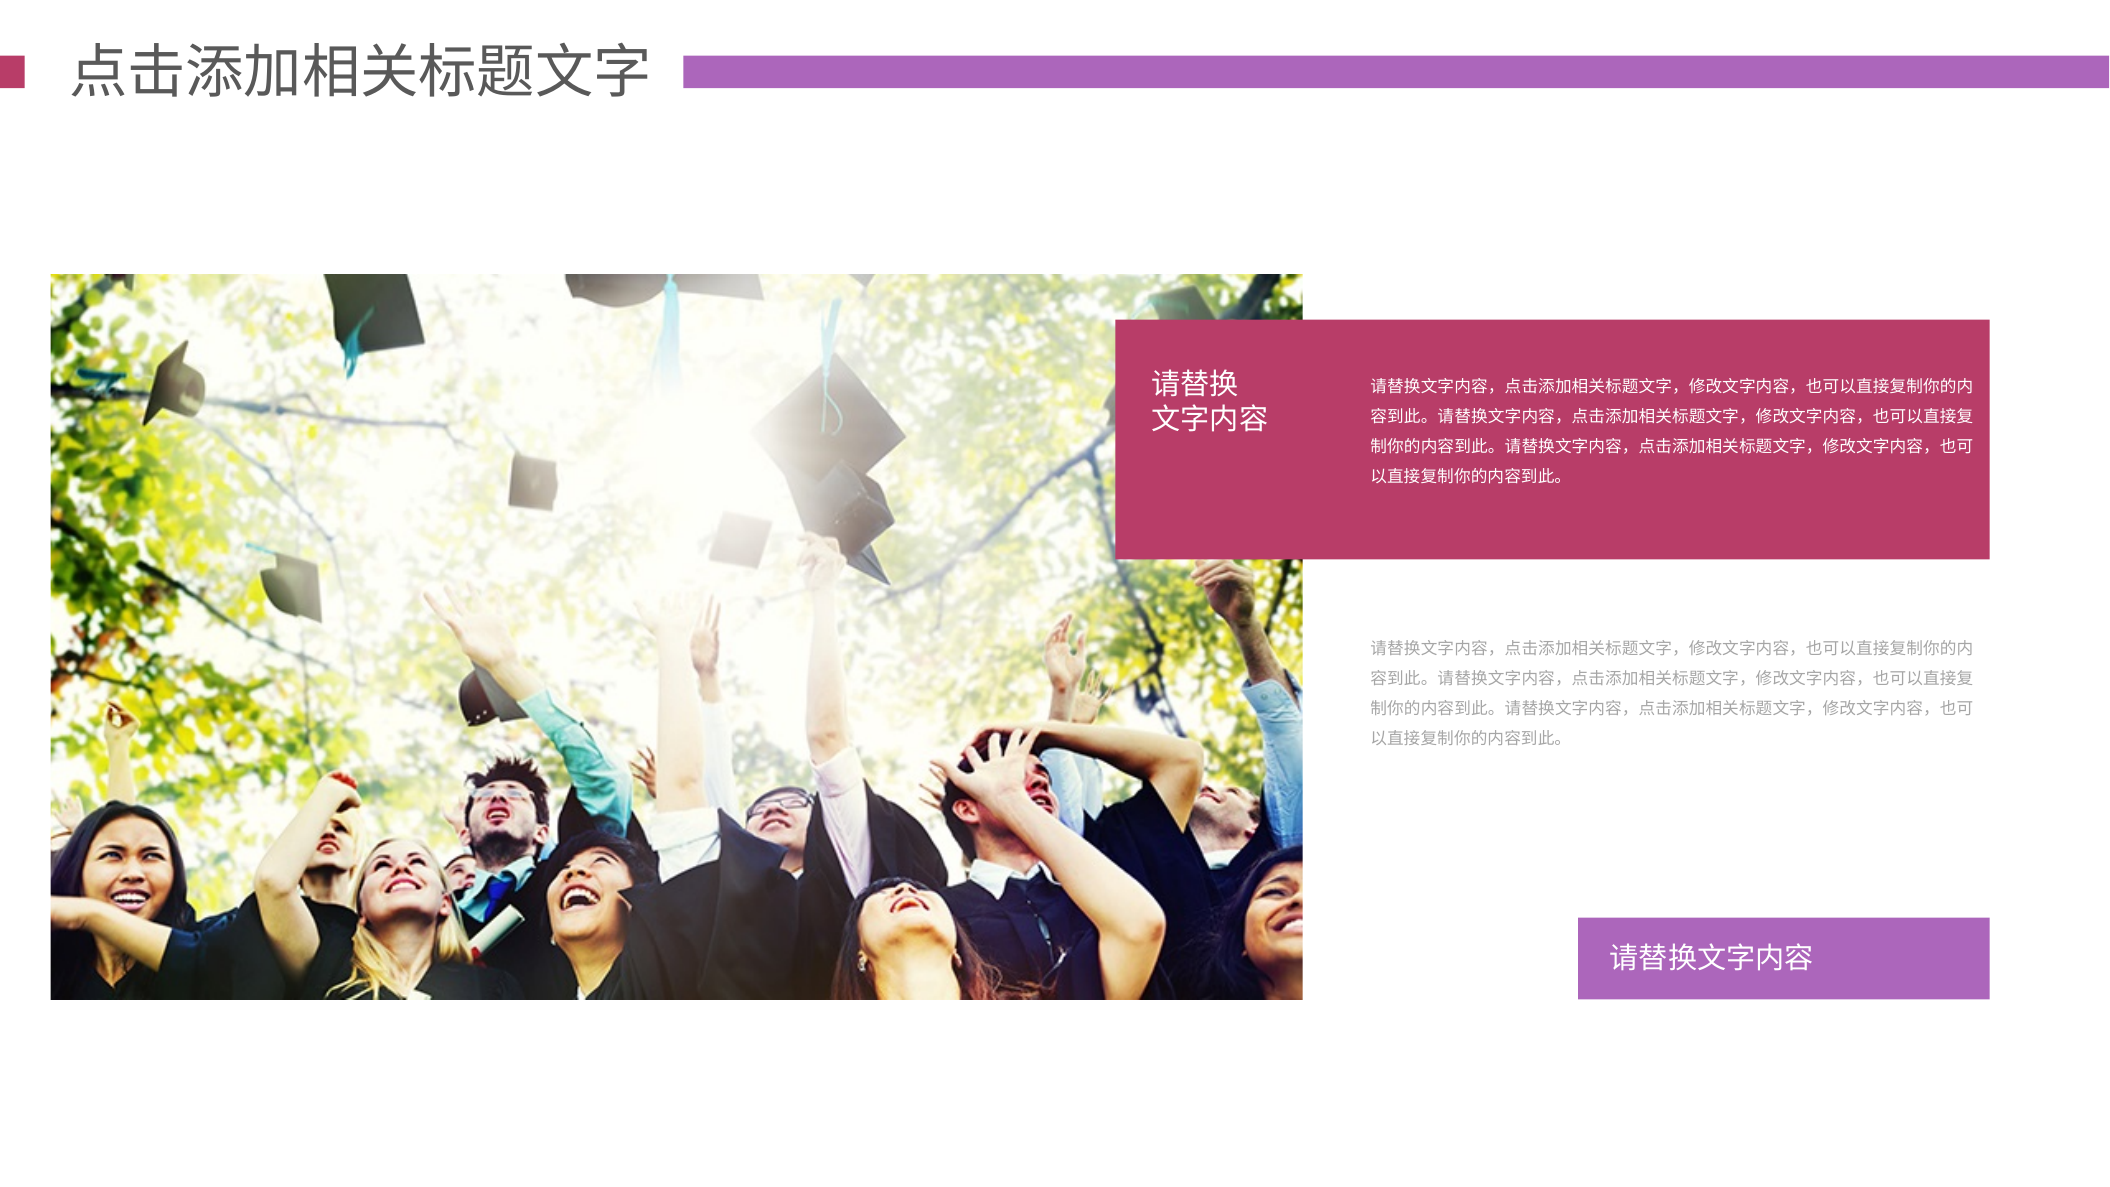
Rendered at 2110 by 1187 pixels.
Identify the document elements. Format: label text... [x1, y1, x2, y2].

text_box 请替换文字内容，点击添加相关标题文字，修改文字内容，也可以直接复制你的内容到此。请替换文字内容，点击添加相关标题文字，修改文字内容，也可以直接复制你的内容到此。请替换文字内容，点击添加相关标题文字，修改文字内容，也可以直接复制你的内容到此。 [1354, 357, 1990, 551]
text_box [1114, 319, 1991, 561]
text_box [1577, 917, 1991, 1000]
text_box [50, 273, 1304, 1000]
text_box 请替换文字内容 [1593, 931, 1858, 983]
text_box 请替换文字内容，点击添加相关标题文字，修改文字内容，也可以直接复制你的内容到此。请替换文字内容，点击添加相关标题文字，修改文字内容，也可以直接复制你的内容到此。请替换文字内容，点击添加相关标题文字，修改文字内容，也可以直接复制你的内容到此。 [1354, 620, 1990, 814]
text_box 请替换 文字内容 [1135, 357, 1315, 455]
text_box 点击添加相关标题文字 [54, 26, 667, 112]
